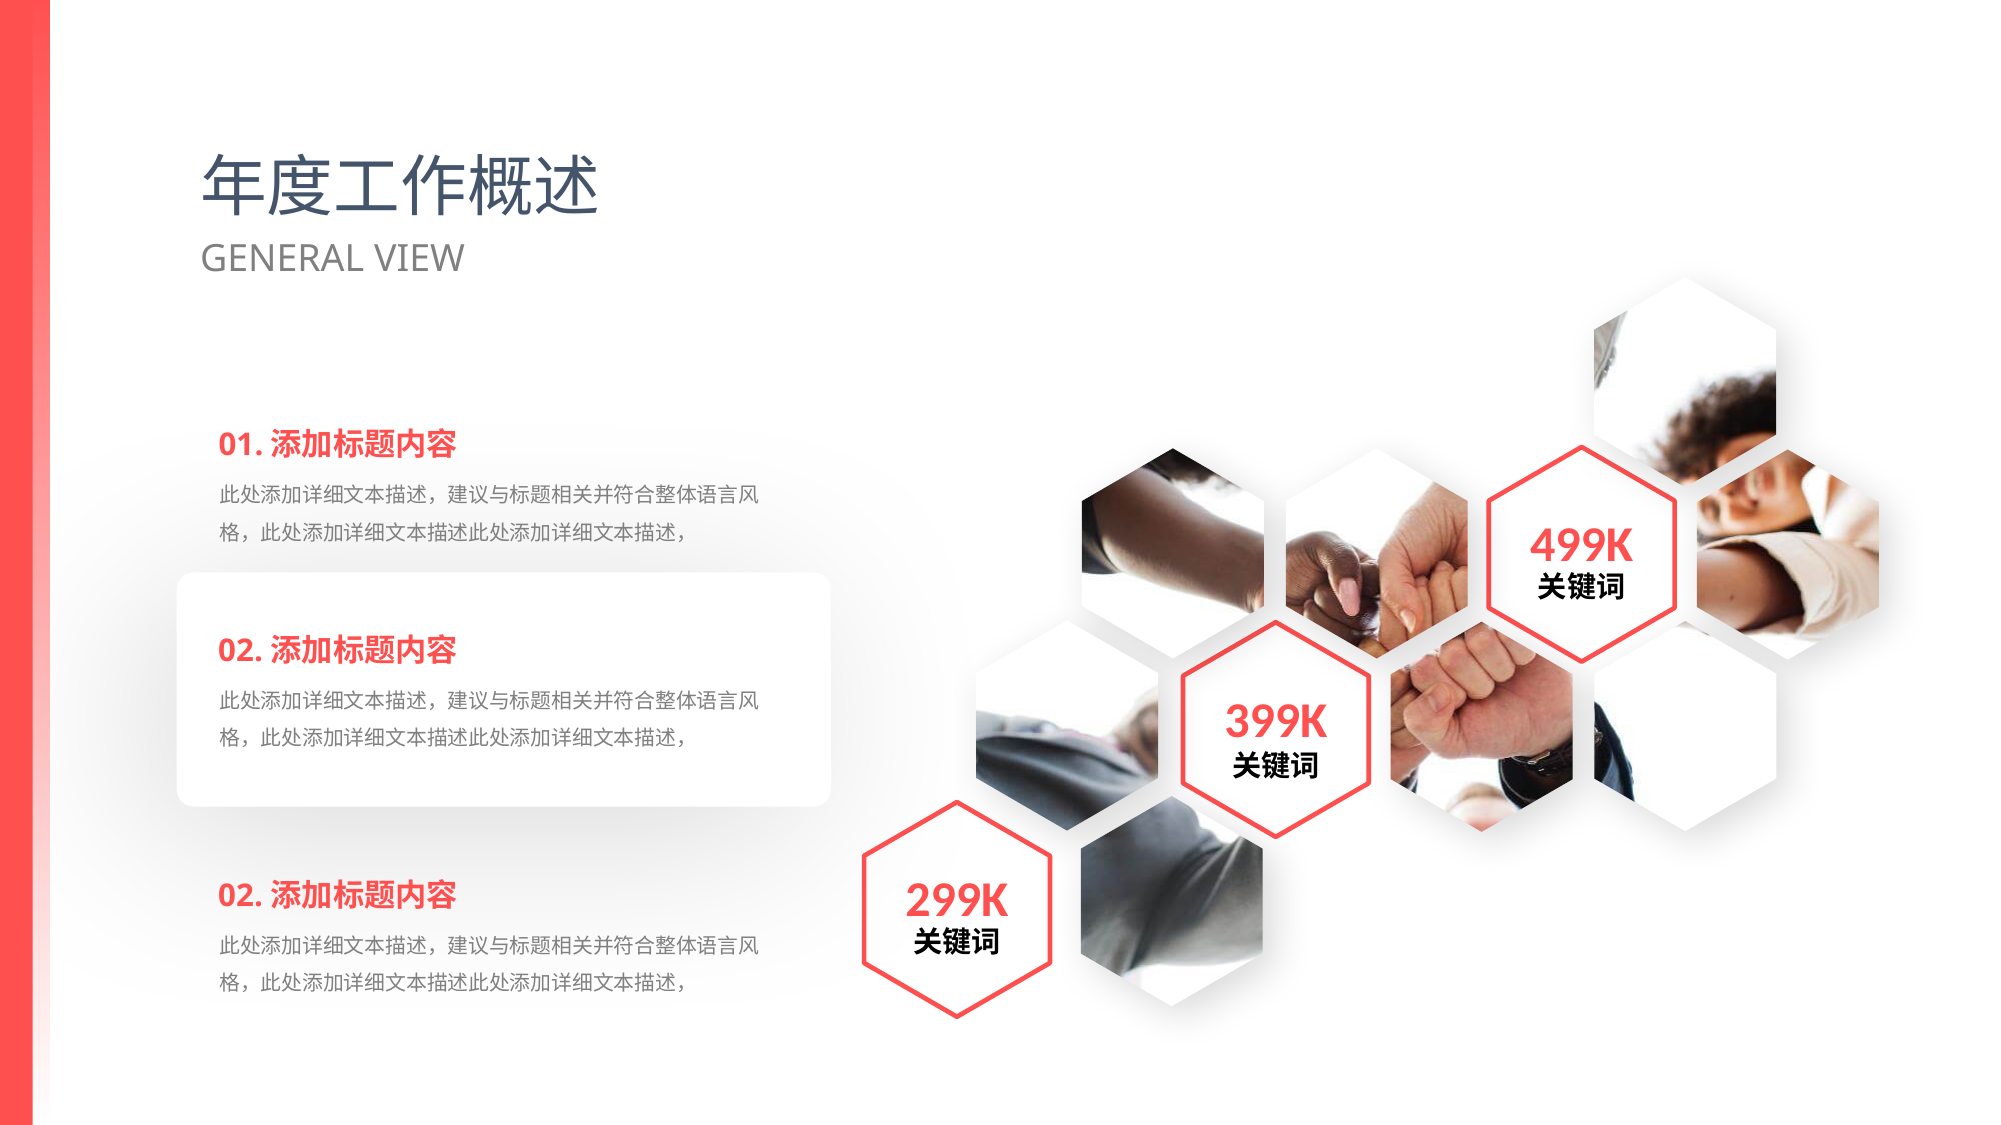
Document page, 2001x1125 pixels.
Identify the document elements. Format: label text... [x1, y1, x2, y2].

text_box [219, 629, 773, 747]
picture [976, 277, 1879, 1007]
text_box [0, 0, 34, 1125]
text_box [864, 802, 976, 1017]
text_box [185, 136, 665, 288]
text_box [219, 424, 773, 542]
text_box 299K [905, 866, 976, 927]
text_box 关键词 [913, 922, 976, 958]
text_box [219, 874, 773, 992]
text_box [34, 0, 50, 1125]
text_box [175, 571, 832, 808]
